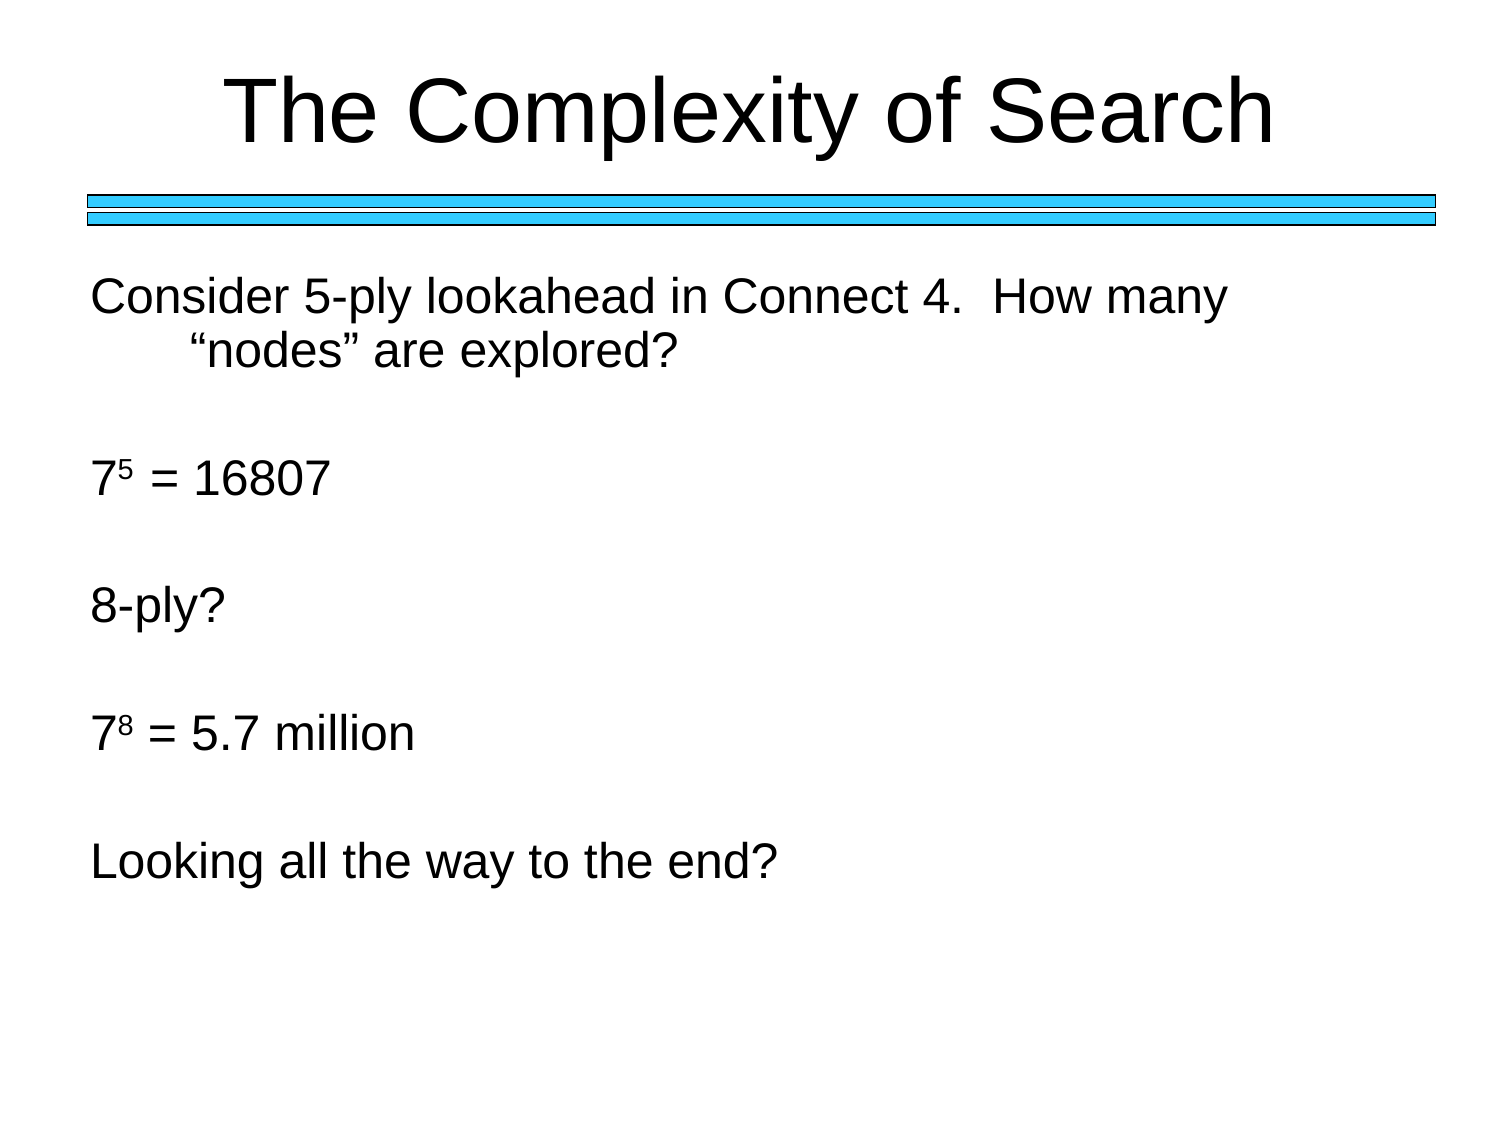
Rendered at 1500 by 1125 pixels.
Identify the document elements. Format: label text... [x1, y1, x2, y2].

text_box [87, 195, 1436, 226]
list Consider 5-ply lookahead in Connect 4. How many “nodes” are explored? 75 = 16807 8-ply? 78 = 5.7 million Looking all the way to the end? [75, 262, 1425, 1005]
title The Complexity of Search [112, 12, 1388, 193]
